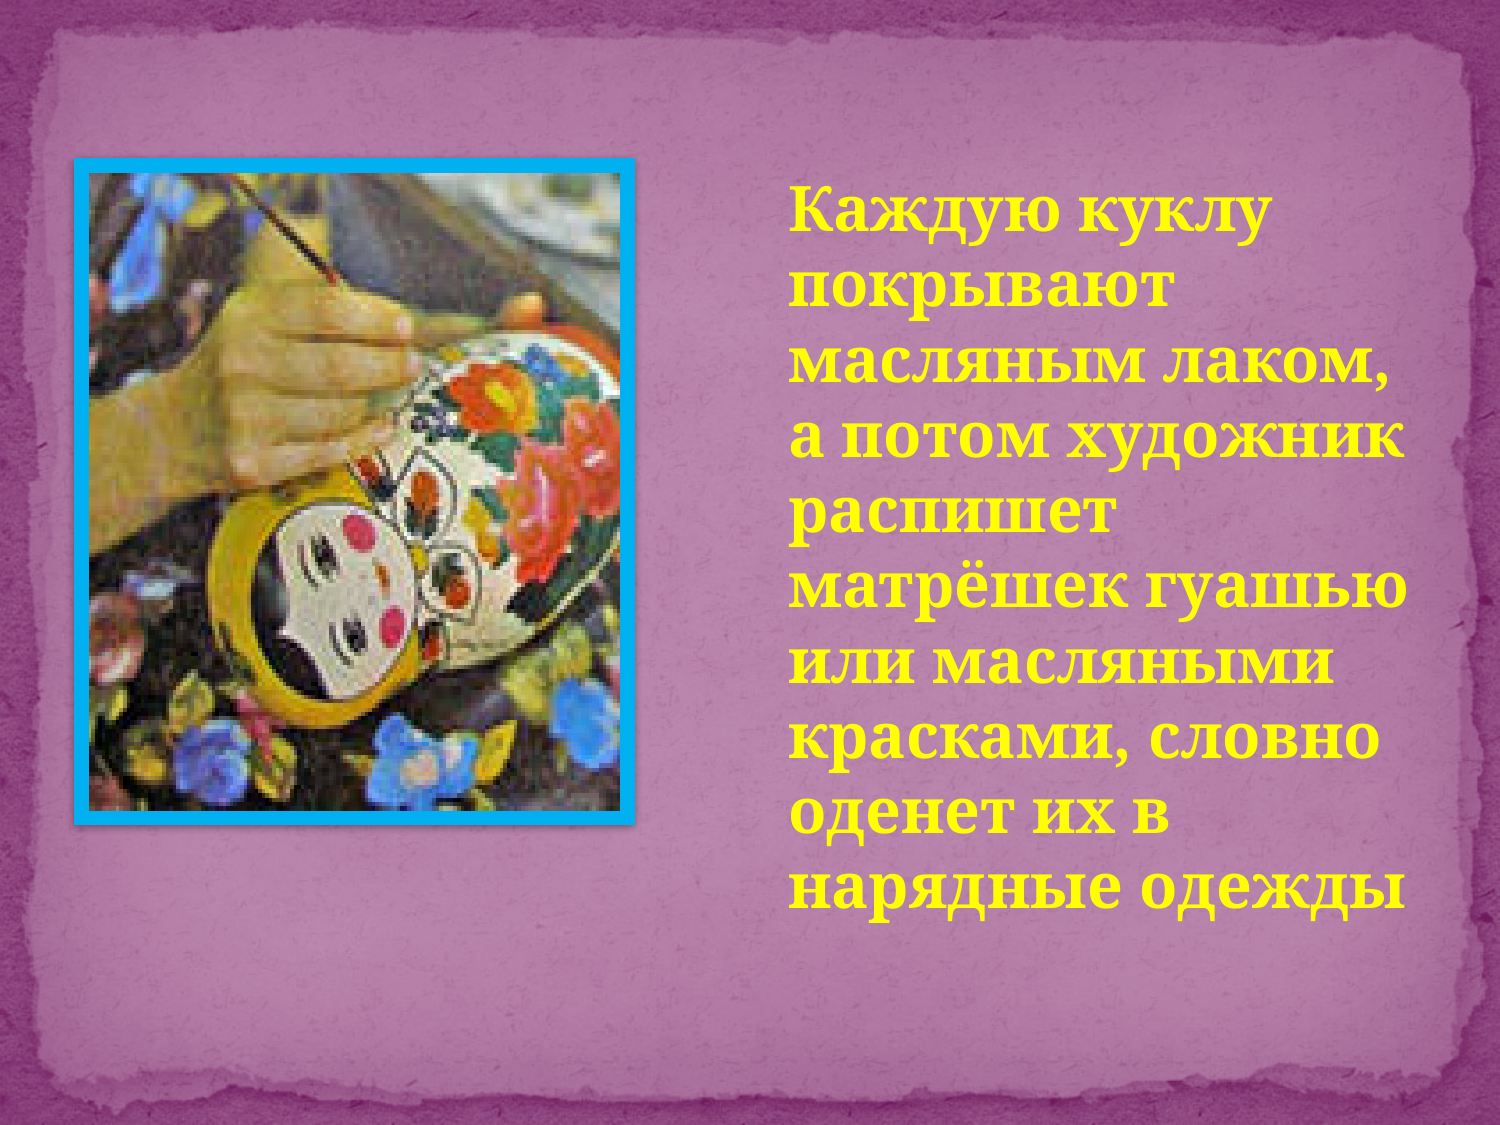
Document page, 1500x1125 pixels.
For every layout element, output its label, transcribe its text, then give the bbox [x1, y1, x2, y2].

title Каждую куклу покрывают масляным лаком, а потом художник распишет матрёшек гуашью или масляными красками, словно оденет их в нарядные одежды [773, 89, 1425, 929]
picture [90, 174, 619, 810]
